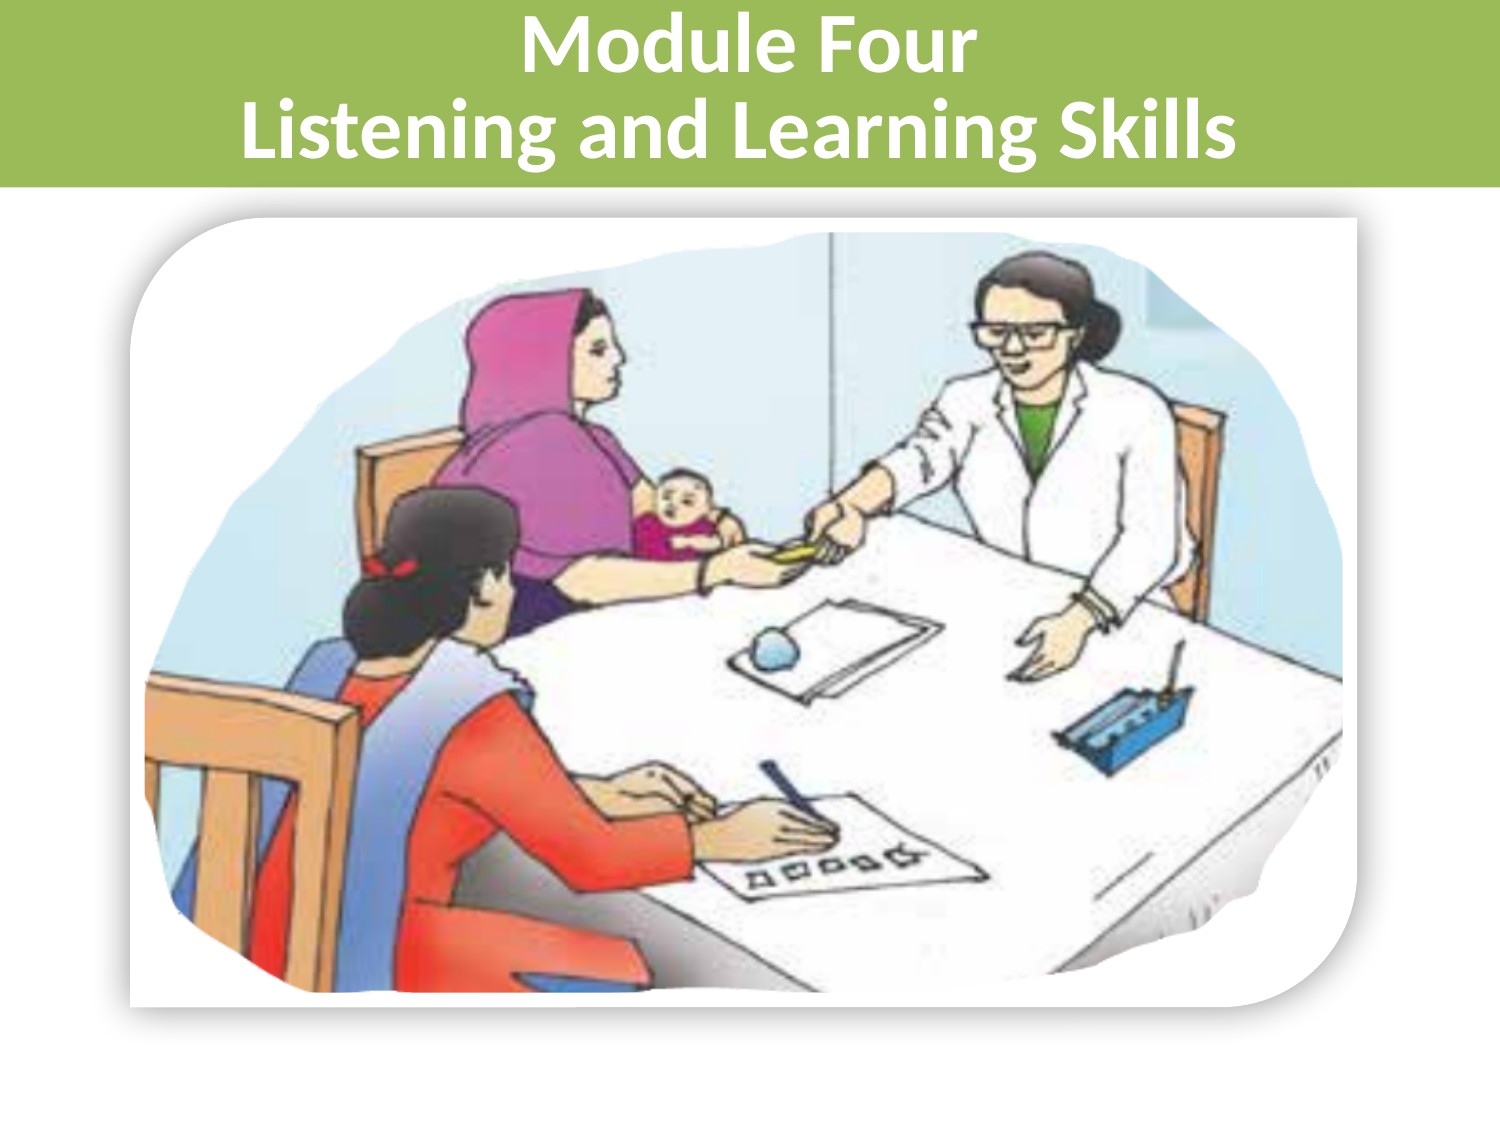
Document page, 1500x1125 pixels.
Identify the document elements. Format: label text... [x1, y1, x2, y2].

picture [137, 224, 1351, 1001]
text_box Module Four Listening and Learning Skills [0, 0, 1500, 188]
